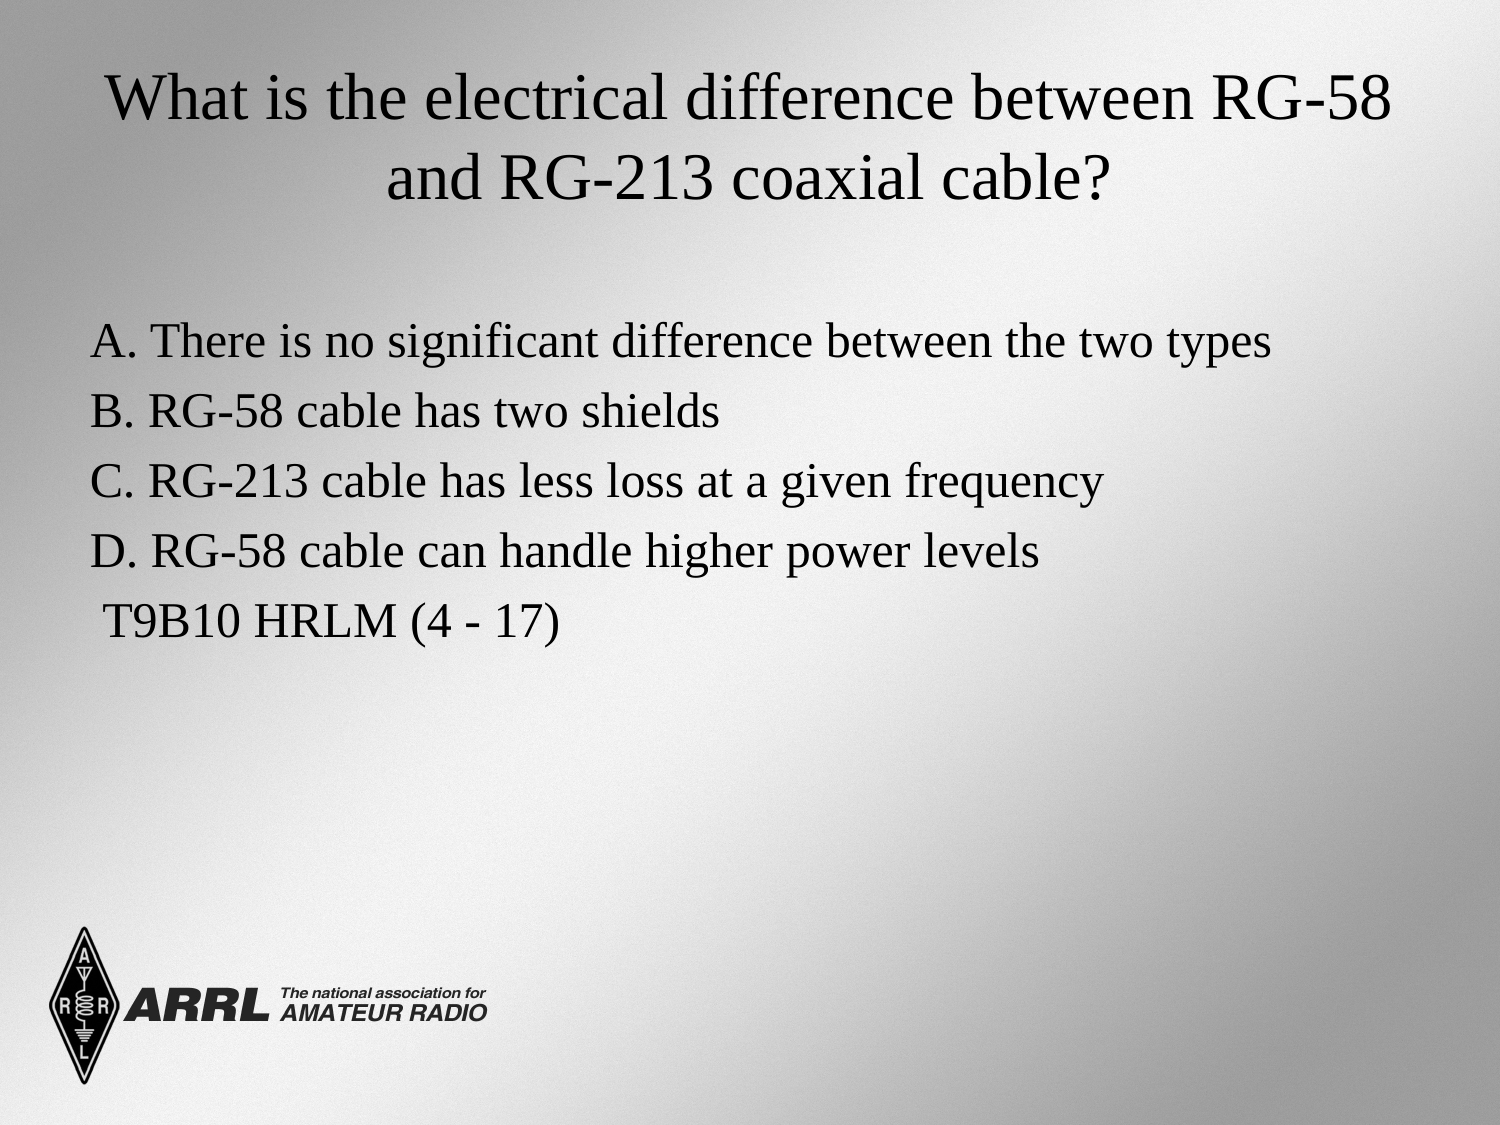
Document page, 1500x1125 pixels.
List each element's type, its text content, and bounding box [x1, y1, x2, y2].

picture [0, 0, 1500, 1125]
title What is the electrical difference between RG-58 and RG-213 coaxial cable? [75, 45, 1425, 233]
list A. There is no significant difference between the two types B. RG-58 cable has two shields C. RG-213 cable has less loss at a given frequency D. RG-58 cable can handle higher power levels T9B10 HRLM (4 - 17) [75, 299, 1425, 1005]
